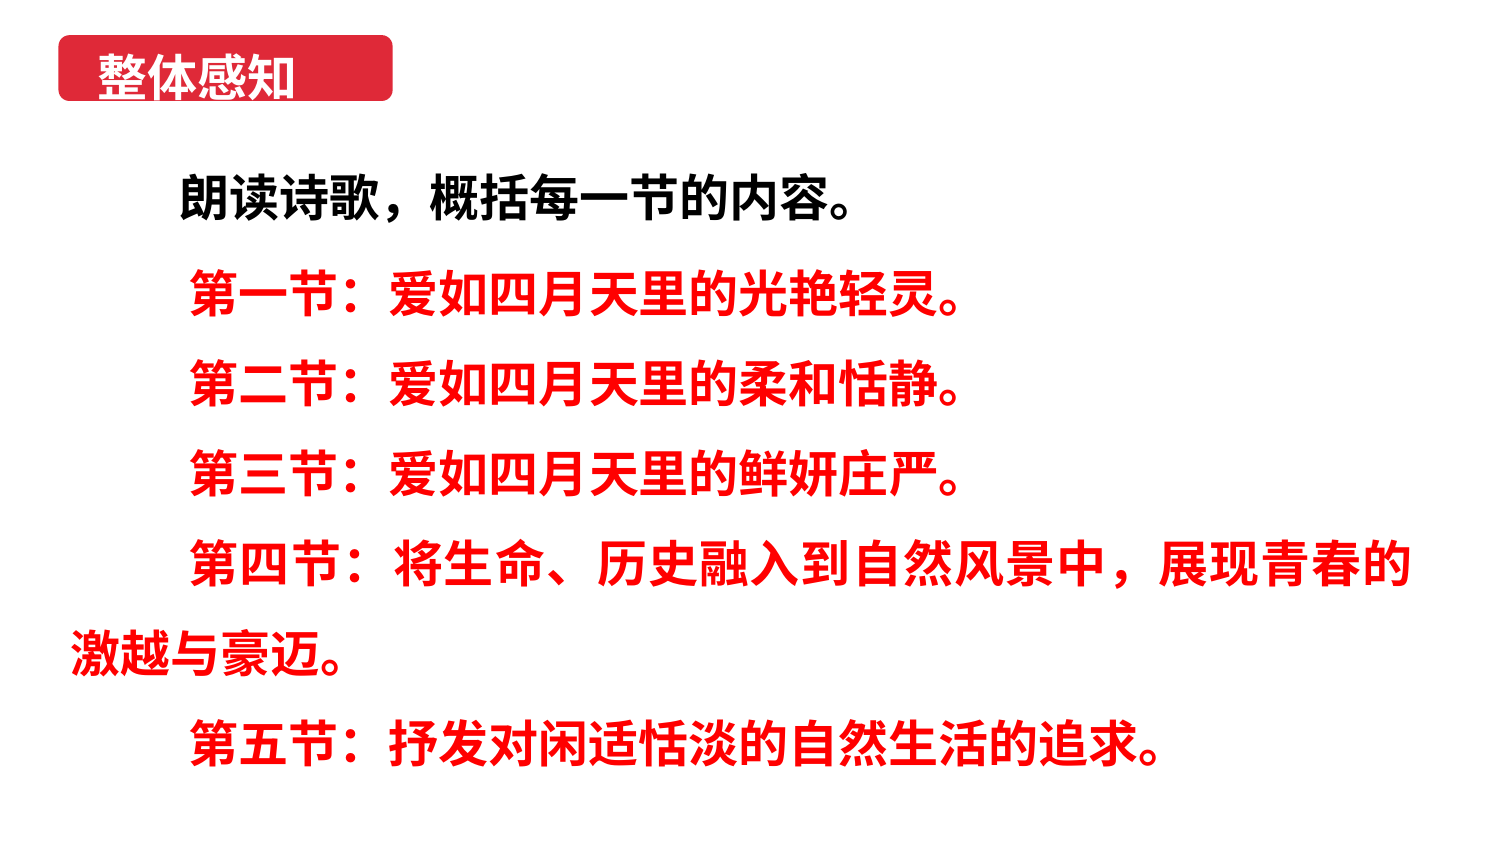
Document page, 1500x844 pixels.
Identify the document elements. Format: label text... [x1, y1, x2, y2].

text_box 朗读诗歌，概括每一节的内容。 [46, 128, 1418, 234]
text_box 第一节：爱如四月天里的光艳轻灵。 第二节：爱如四月天里的柔和恬静。 第三节：爱如四月天里的鲜妍庄严。 第四节：将生命、历史融入到自然风景中，展现青春的激越与豪迈。 第五节：抒发对闲适恬淡的自然生活的追求。 [56, 225, 1427, 781]
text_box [58, 35, 393, 114]
